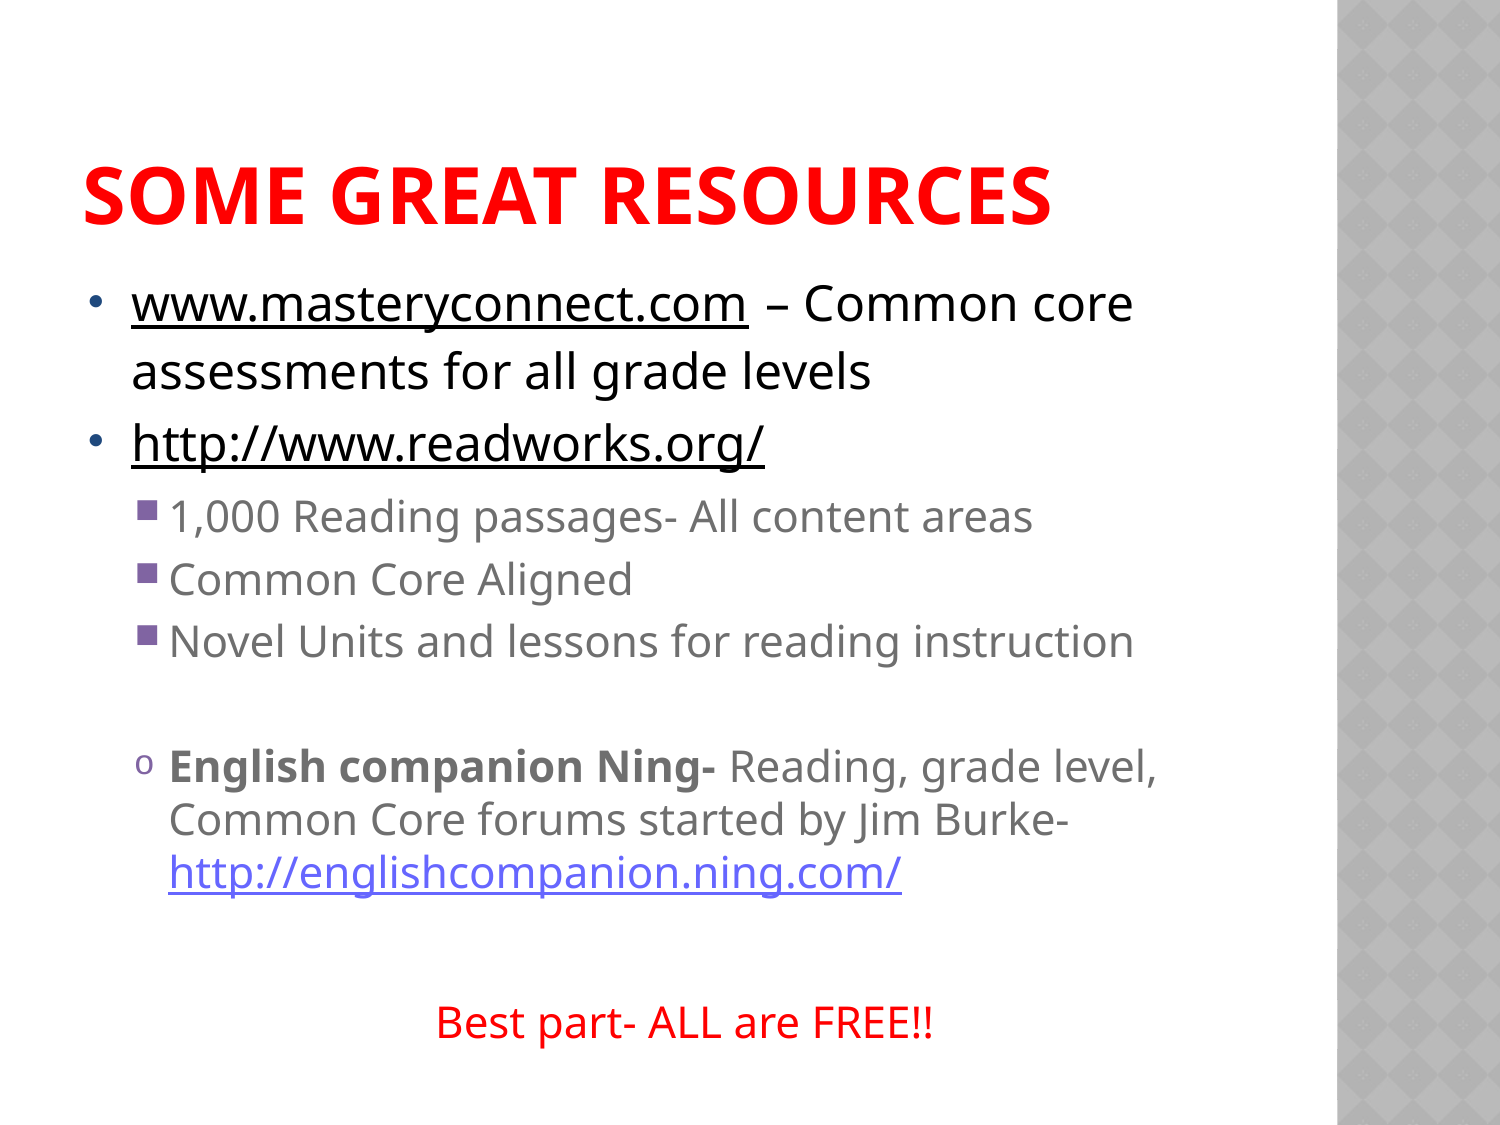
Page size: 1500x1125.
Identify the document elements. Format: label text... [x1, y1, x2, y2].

list www.masteryconnect.com – Common core assessments for all grade levels http://www.readworks.org/ 1,000 Reading passages- All content areas Common Core Aligned Novel Units and lessons for reading instruction English companion Ning- Reading, grade level, Common Core forums started by Jim Burke- http://englishcompanion.ning.com/ Best part- ALL are FREE!! [75, 264, 1263, 1059]
title Some GREAT Resources [75, 52, 1263, 240]
